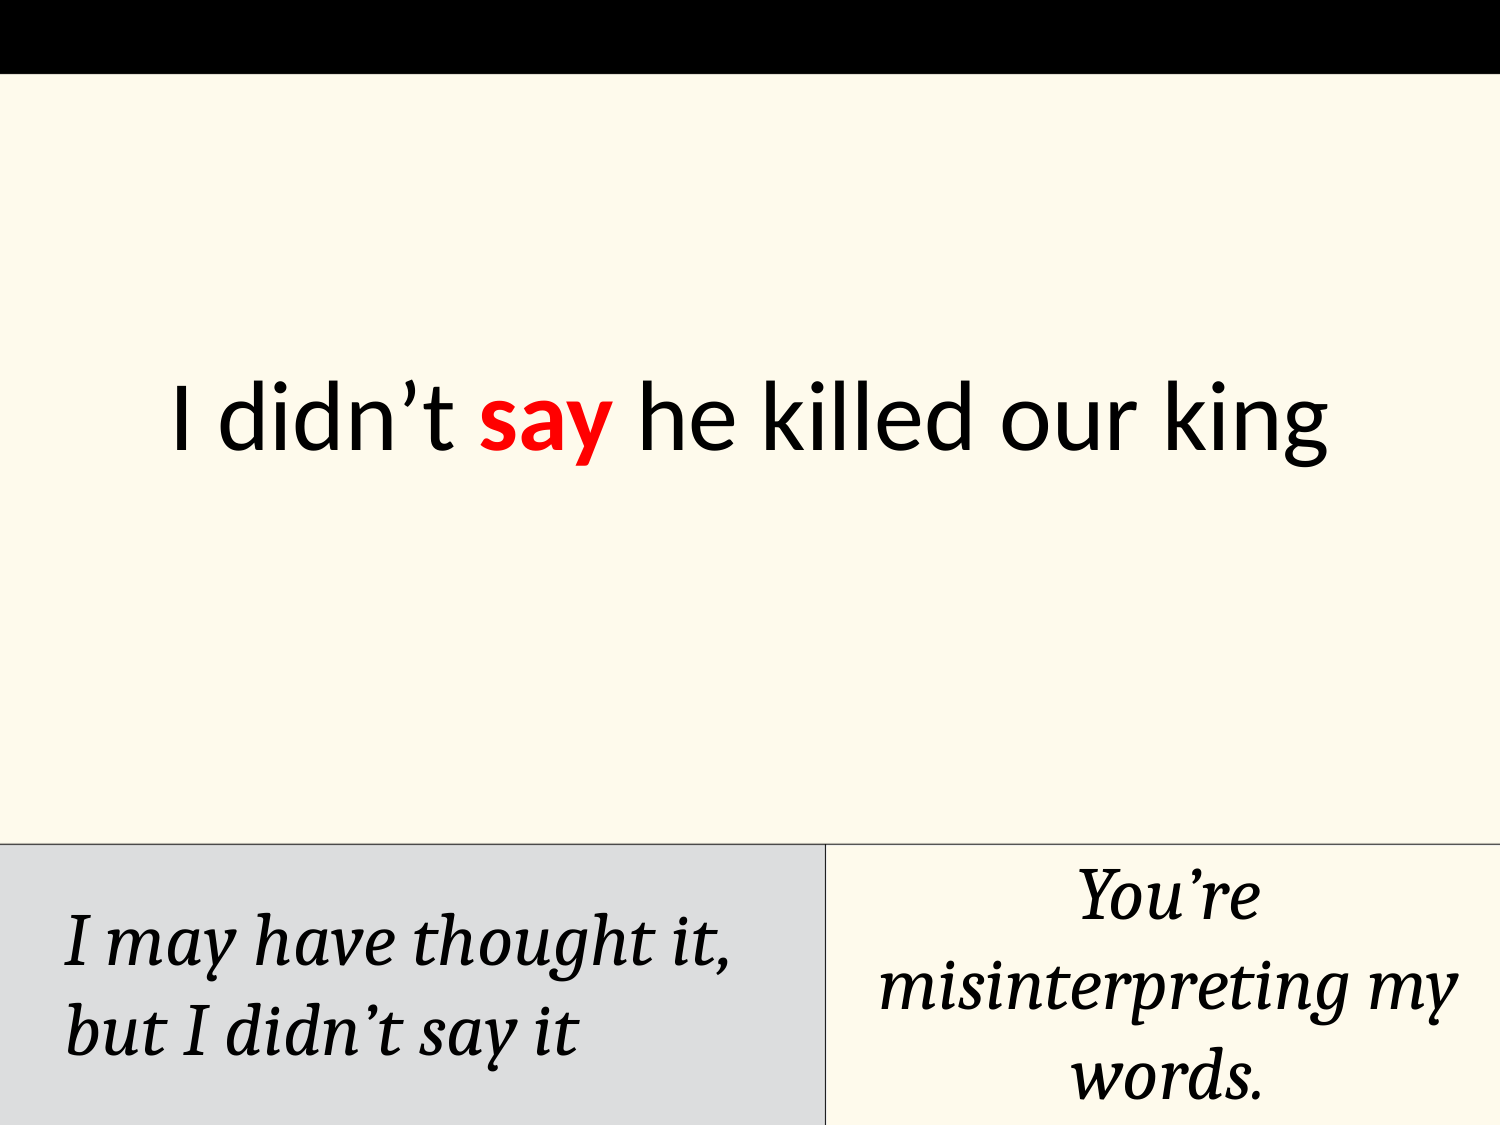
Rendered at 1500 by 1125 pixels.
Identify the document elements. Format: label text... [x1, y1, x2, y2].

list I didn’t say he killed our king [125, 262, 1375, 513]
text_box I may have thought it, but I didn’t say it [49, 882, 800, 1078]
text_box You’re misinterpreting my words. [837, 837, 1500, 1122]
picture [0, 0, 1500, 1125]
